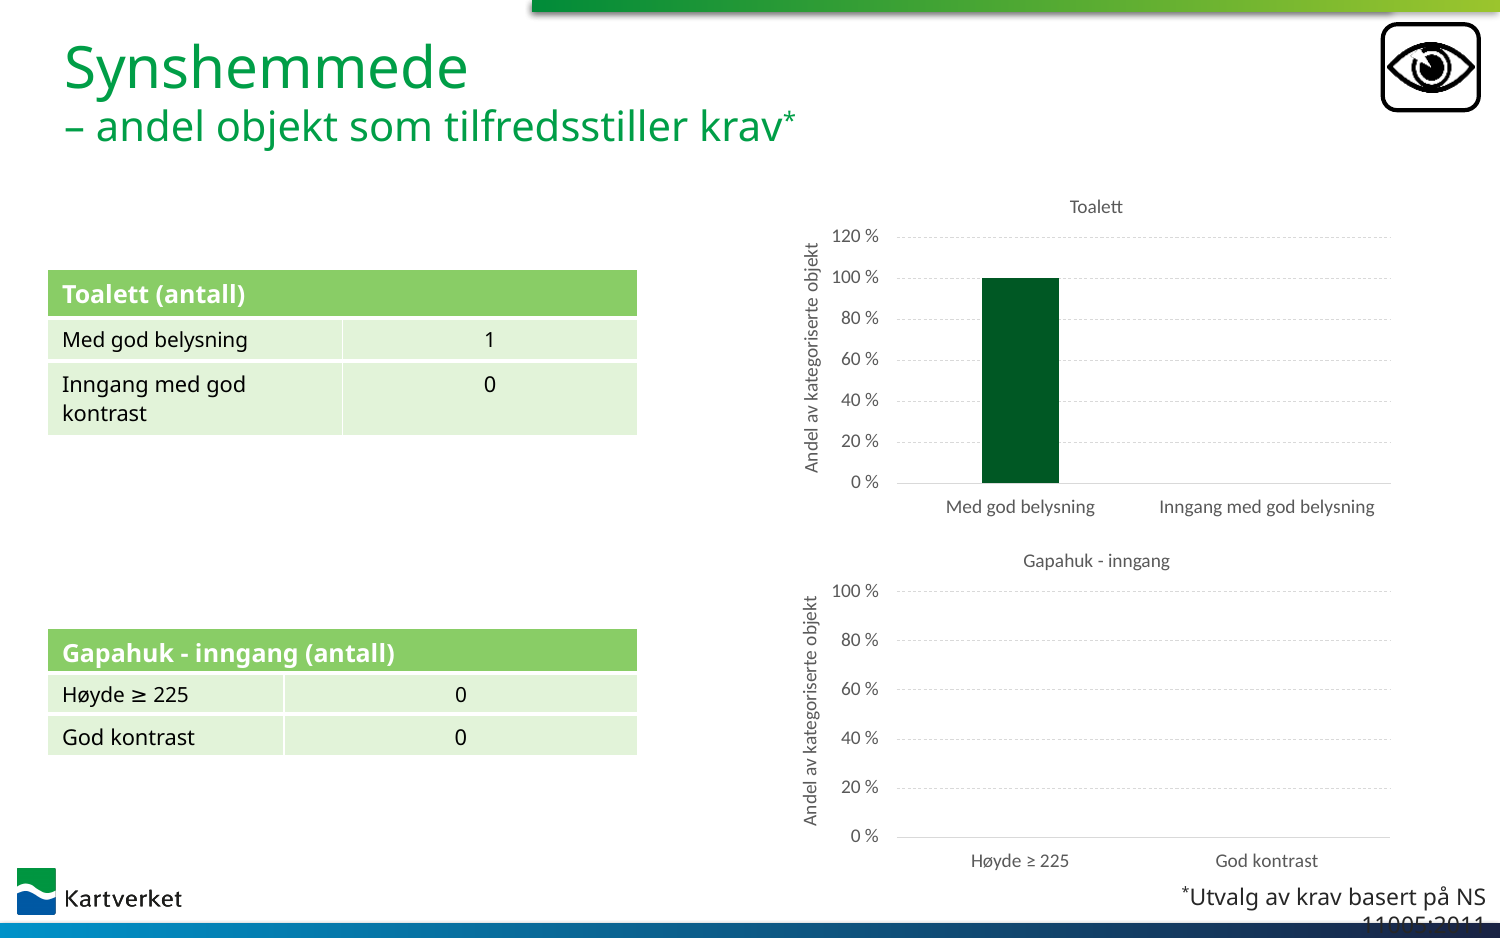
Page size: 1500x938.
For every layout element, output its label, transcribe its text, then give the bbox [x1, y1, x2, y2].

table_cell 0 [285, 716, 637, 755]
table_cell Med god belysning [48, 320, 342, 359]
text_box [1382, 24, 1480, 111]
table_cell Inngang med god kontrast [48, 363, 342, 435]
table_cell God kontrast [48, 716, 283, 755]
table_header Gapahuk - inngang (antall) [48, 629, 637, 671]
table_cell Høyde ≥ 225 [48, 675, 283, 712]
text_box *Utvalg av krav basert på NS 11005:2011 [1068, 873, 1500, 938]
picture [791, 541, 1402, 880]
table_header Toalett (antall) [48, 270, 637, 316]
picture [791, 187, 1402, 526]
table_cell 0 [285, 675, 637, 712]
table_cell 0 [343, 363, 637, 435]
text_box Synshemmede – andel objekt som tilfredsstiller krav* [49, 24, 1431, 158]
table_cell 1 [343, 320, 637, 359]
